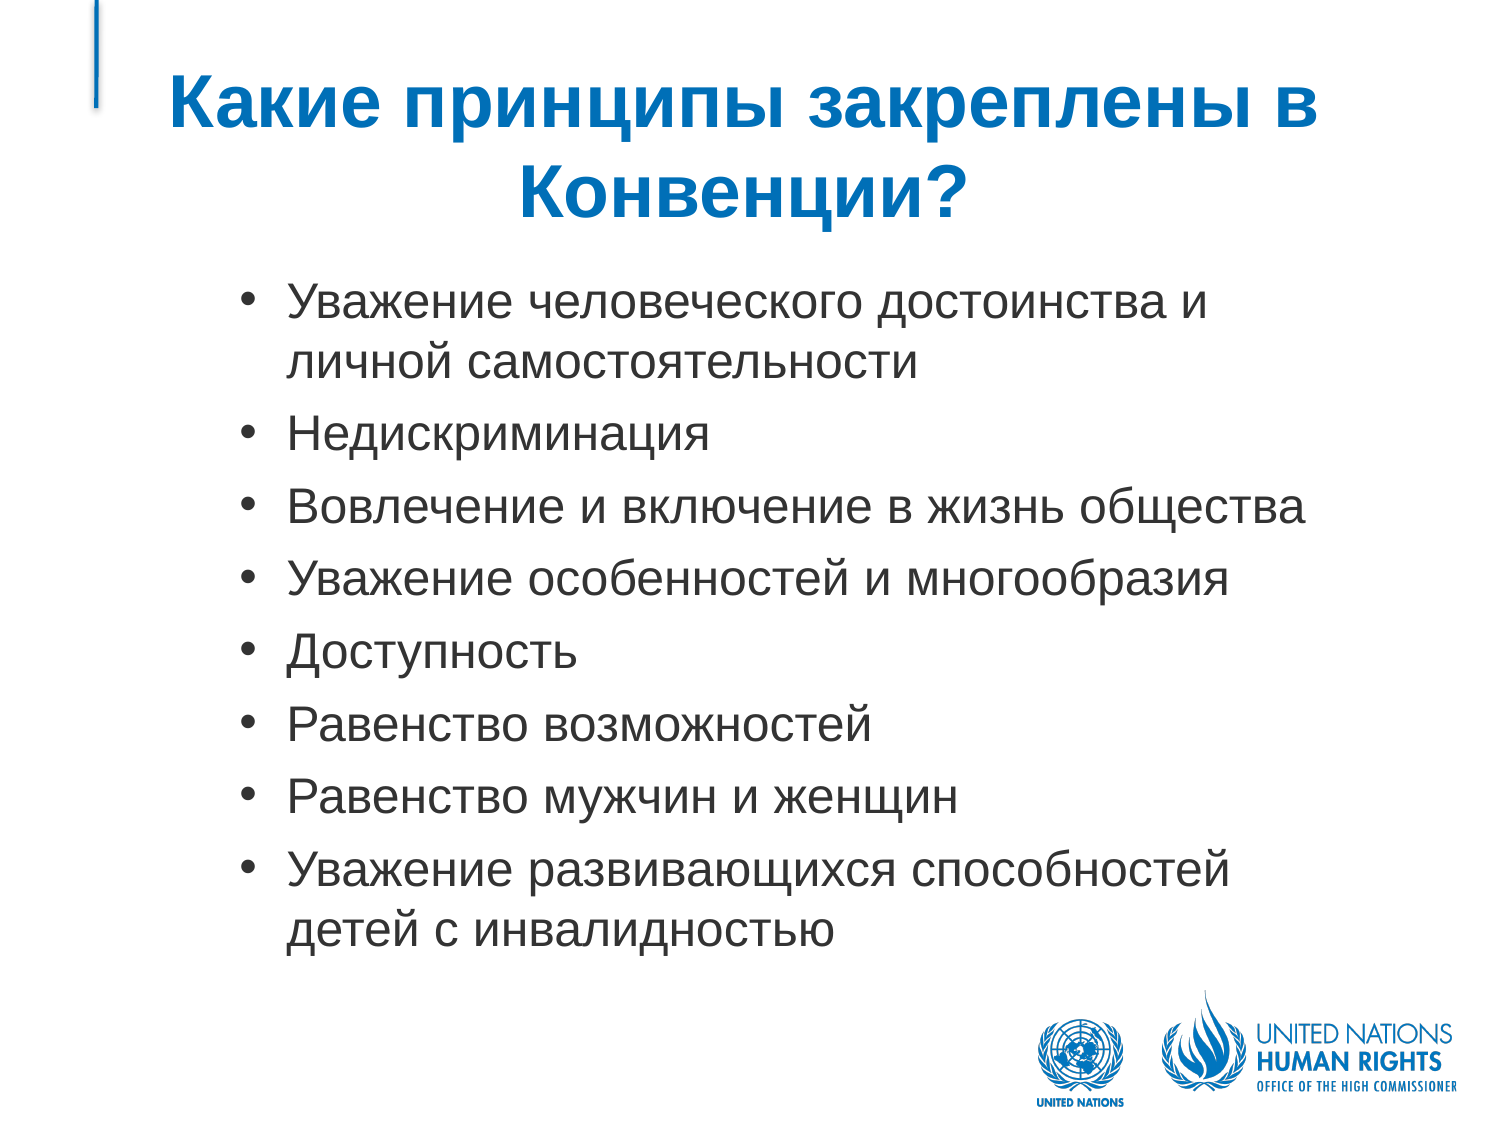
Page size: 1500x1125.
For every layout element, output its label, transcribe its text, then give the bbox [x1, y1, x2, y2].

text_box Уважение человеческого достоинства и личной самостоятельности Недискриминация Вовлечение и включение в жизнь общества Уважение особенностей и многообразия Доступность Равенство возможностей Равенство мужчин и женщин Уважение развивающихся способностей детей с инвалидностью [166, 260, 1354, 980]
picture [1037, 990, 1457, 1107]
title Какие принципы закреплены в Конвенции? [52, 45, 1437, 224]
